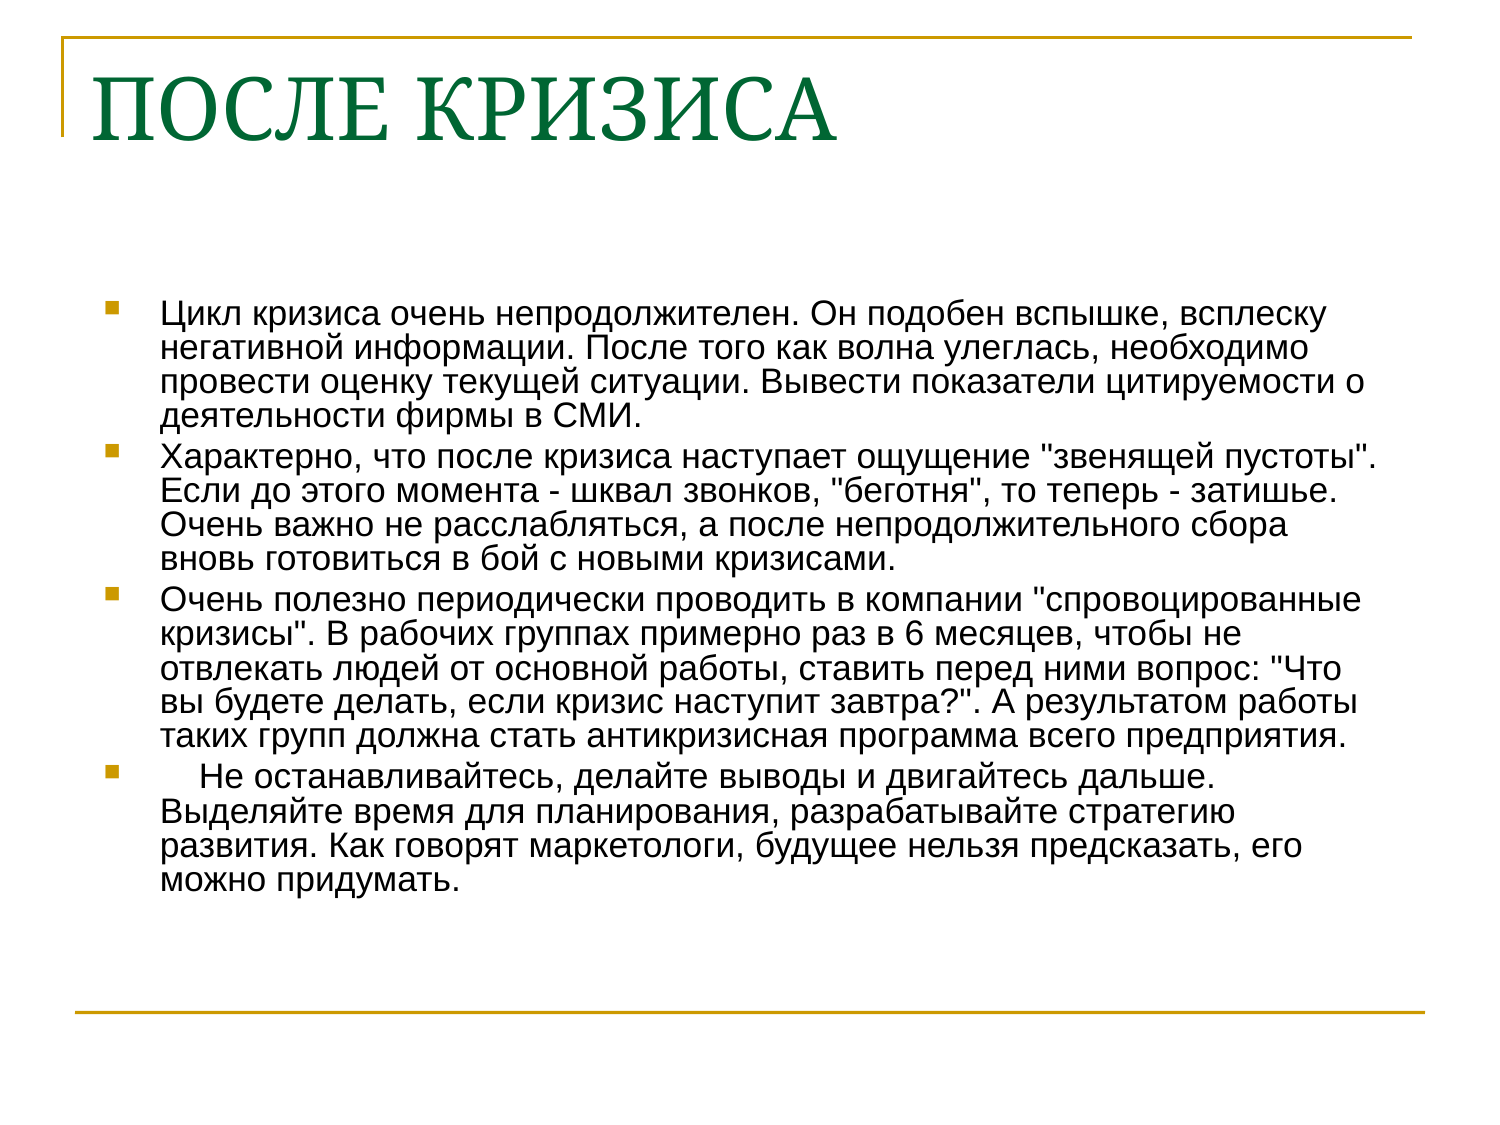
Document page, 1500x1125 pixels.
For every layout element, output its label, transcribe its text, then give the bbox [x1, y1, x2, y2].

title ПОСЛЕ КРИЗИСА [74, 45, 1426, 233]
list Цикл кризиса очень непродолжителен. Он подобен вспышке, всплеску негативной информации. После того как волна улеглась, необходимо провести оценку текущей ситуации. Вывести показатели цитируемости о деятельности фирмы в СМИ. Характерно, что после кризиса наступает ощущение "звенящей пустоты". Если до этого момента - шквал звонков, "беготня", то теперь - затишье. Очень важно не расслабляться, а после непродолжительного сбора вновь готовиться в бой с новыми кризисами. Очень полезно периодически проводить в компании "спровоцированные кризисы". В рабочих группах примерно раз в 6 месяцев, чтобы не отвлекать людей от основной работы, ставить перед ними вопрос: "Что вы будете делать, если кризис наступит завтра?". А результатом работы таких групп должна стать антикризисная программа всего предприятия. Не останавливайтесь, делайте выводы и двигайтесь дальше. Выделяйте время для планирования, разрабатывайте стратегию развития. Как говорят маркетологи, будущее нельзя предсказать, его можно придумать. [88, 290, 1402, 992]
